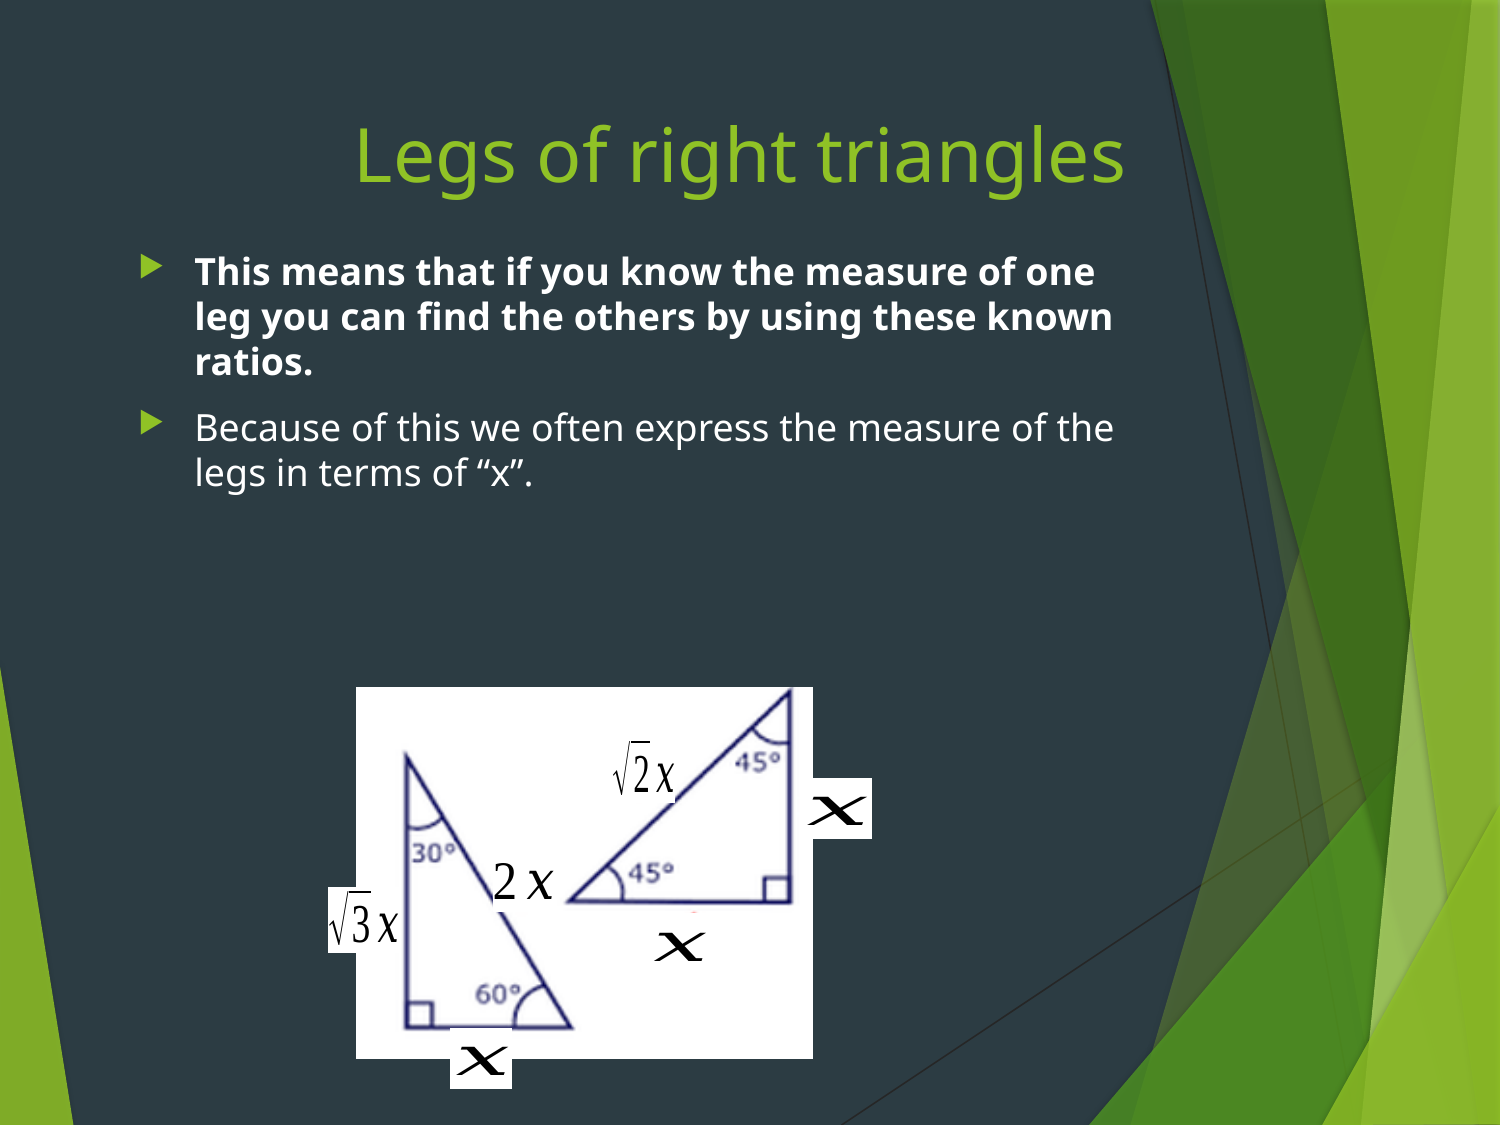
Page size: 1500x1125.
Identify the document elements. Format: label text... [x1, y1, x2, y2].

title Legs of right triangles [99, 99, 1142, 317]
picture [355, 686, 813, 1060]
list This means that if you know the measure of one leg you can find the others by using these known ratios. Because of this we often express the measure of the legs in terms of “x”. [123, 240, 1165, 540]
